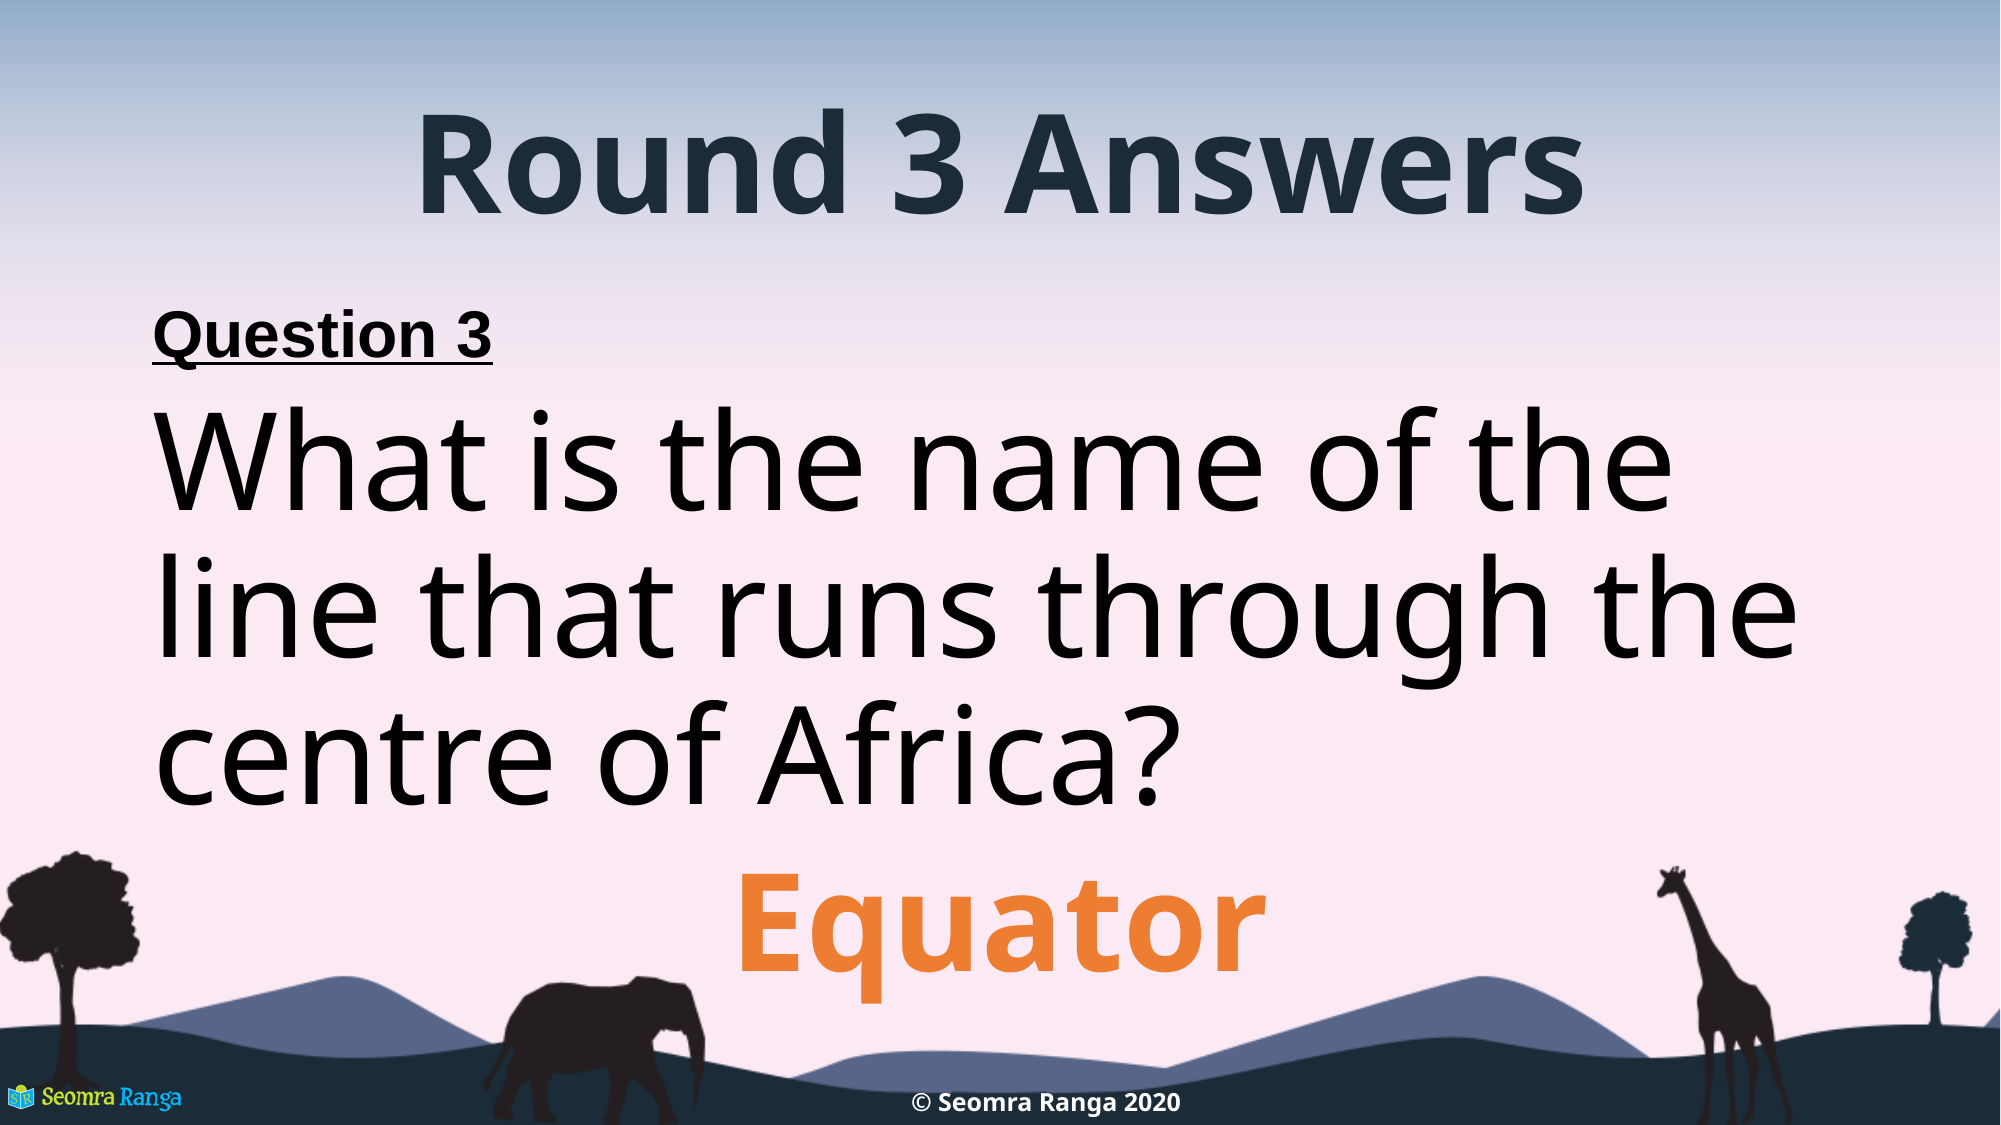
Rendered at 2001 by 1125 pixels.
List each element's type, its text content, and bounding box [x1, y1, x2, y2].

list Question 3 What is the name of the line that runs through the centre of Africa? Equator [137, 293, 1863, 1014]
picture [0, 0, 2001, 1125]
title Round 3 Answers [137, 59, 1863, 278]
text_box © Seomra Ranga 2020 www.seomraranga.com [762, 1079, 1330, 1125]
